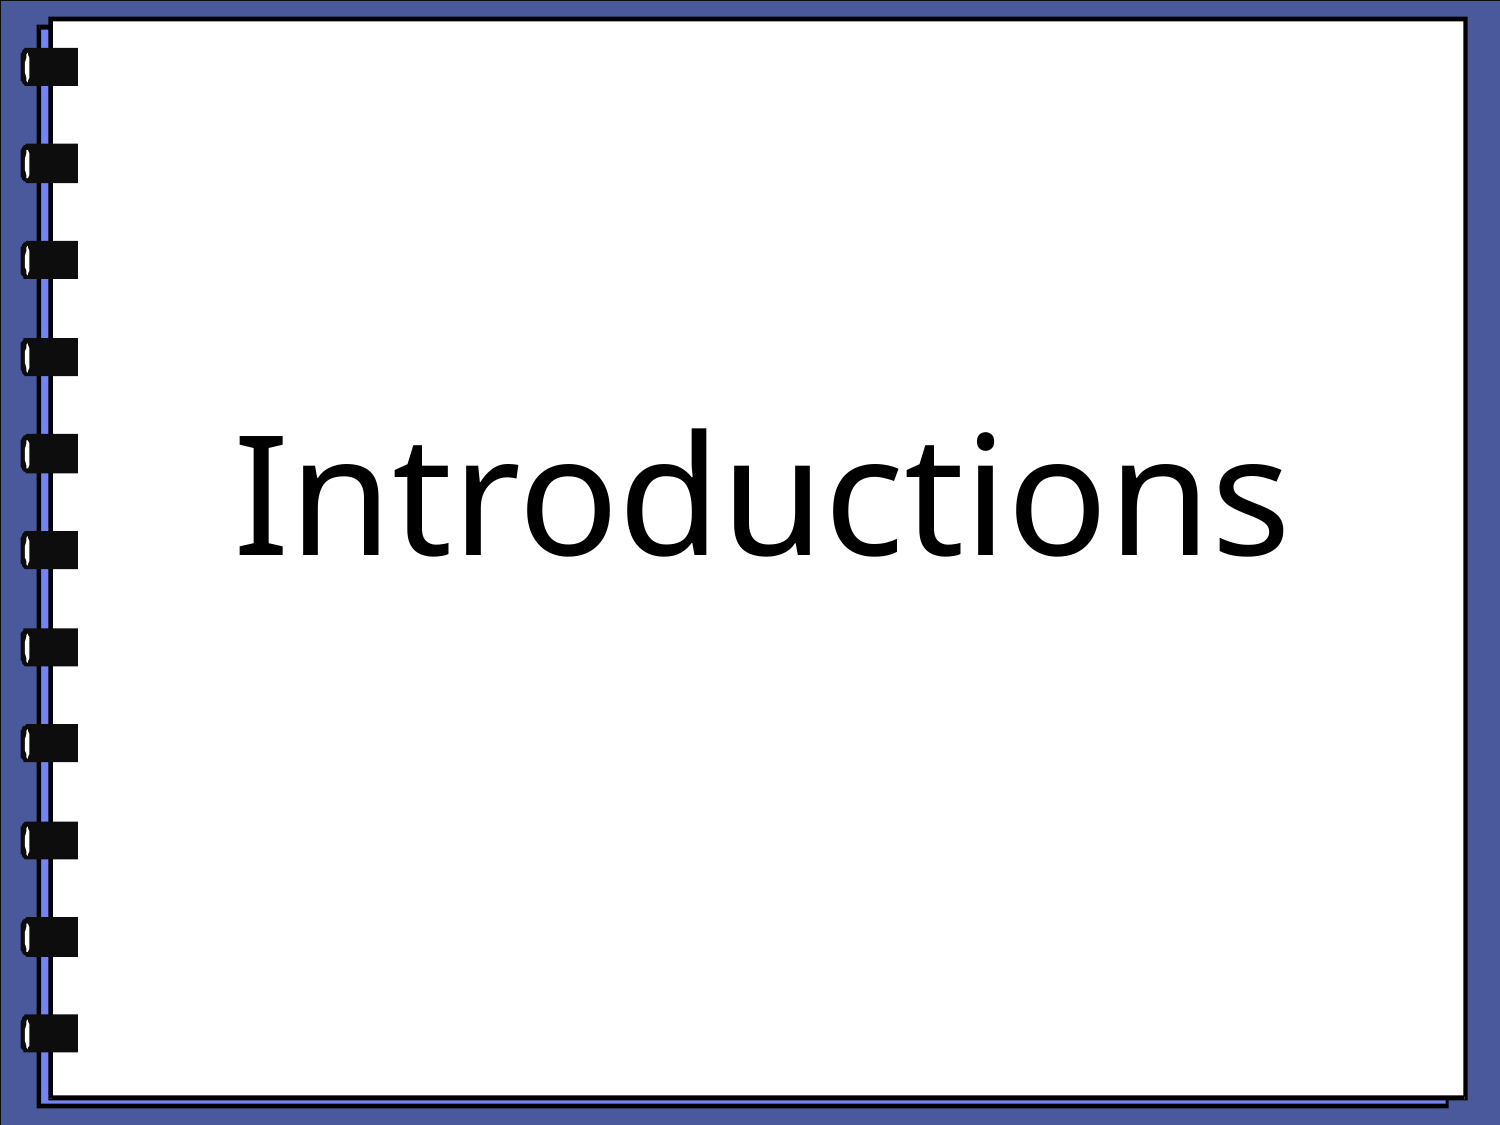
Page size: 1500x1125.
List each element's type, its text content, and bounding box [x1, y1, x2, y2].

list Introductions [124, 349, 1401, 597]
